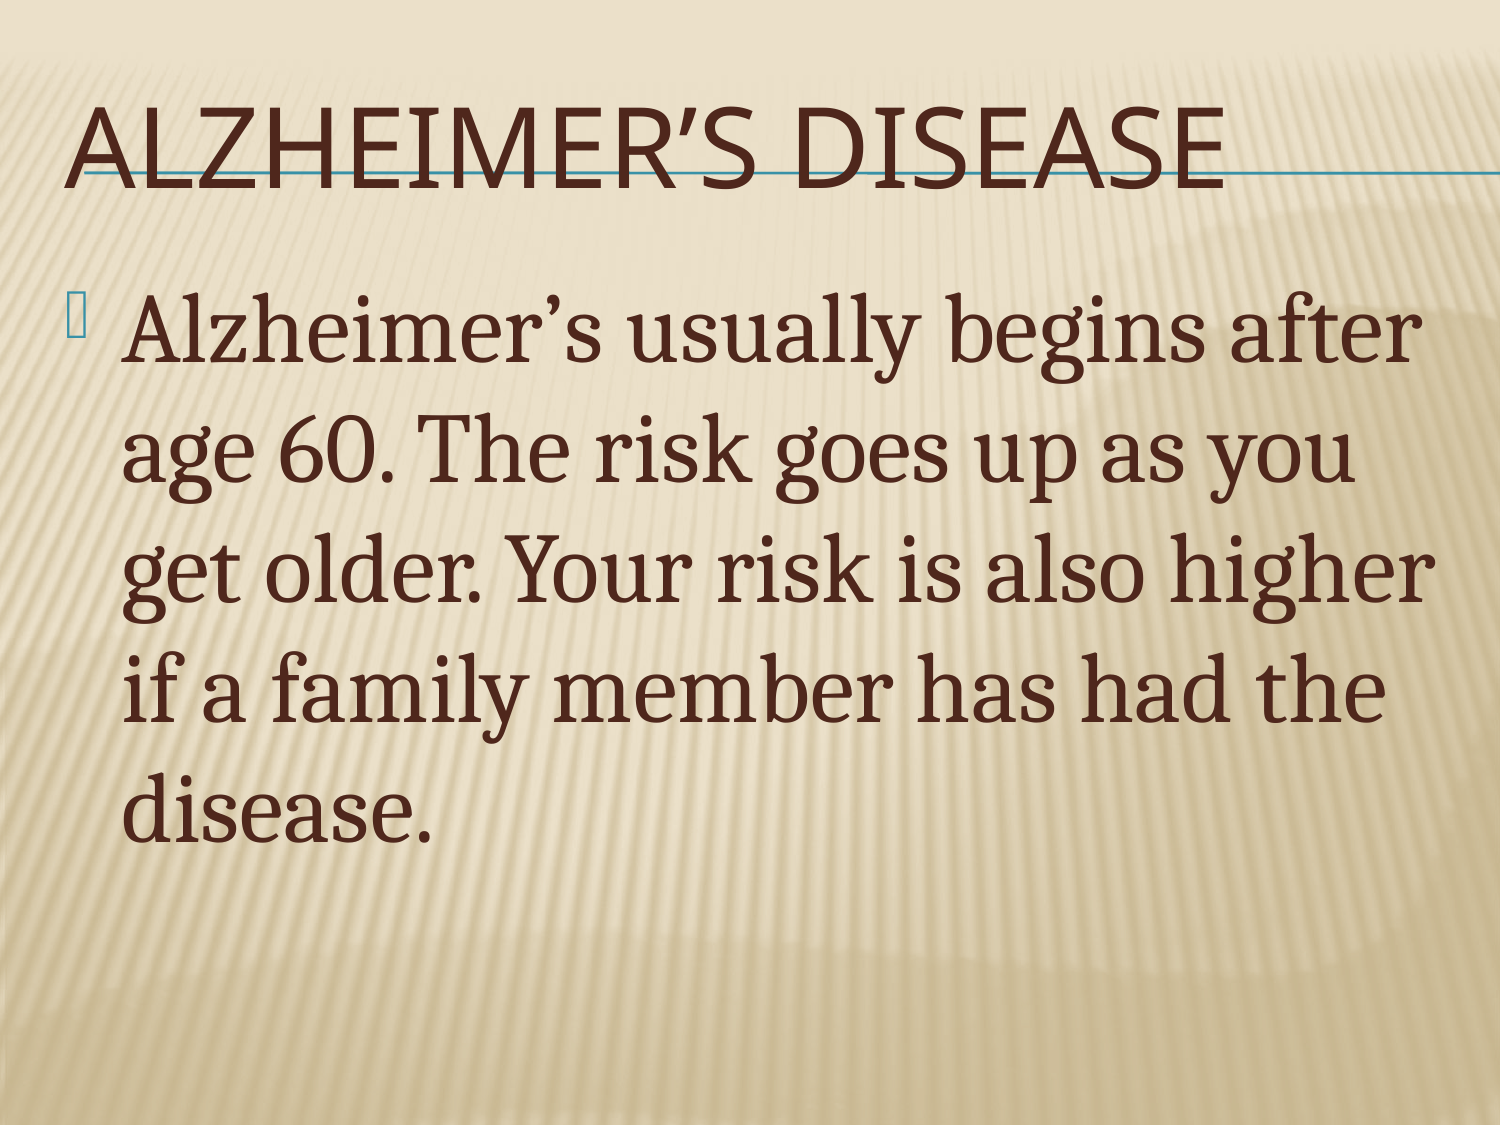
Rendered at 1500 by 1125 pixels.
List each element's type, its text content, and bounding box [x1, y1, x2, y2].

title ALZHEIMER’S DISEASE [50, 75, 1475, 213]
list Alzheimer’s usually begins after age 60. The risk goes up as you get older. Your risk is also higher if a family member has had the disease. [50, 254, 1475, 998]
